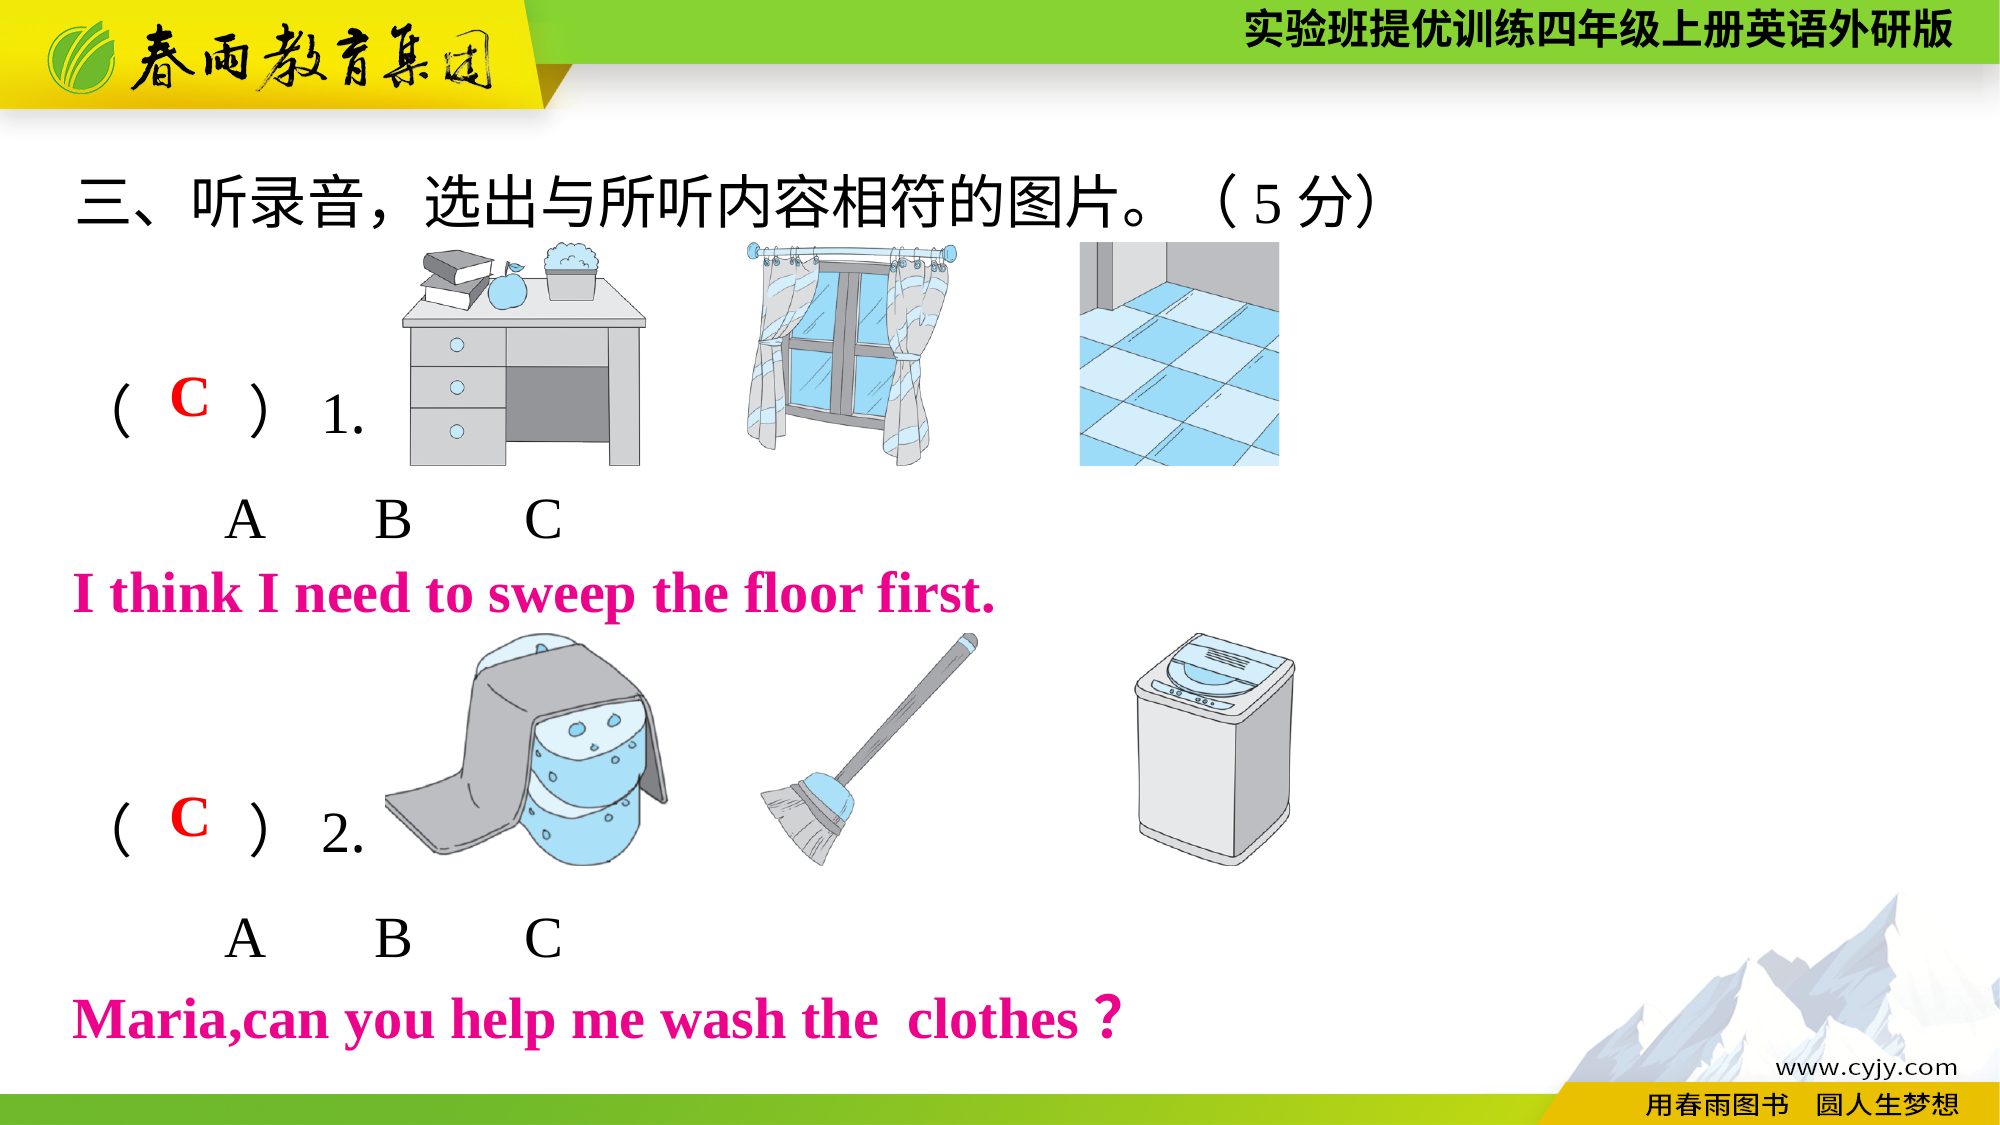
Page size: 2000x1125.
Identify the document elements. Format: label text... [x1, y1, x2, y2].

picture [0, 0, 2000, 1125]
text_box Maria,can you help me wash the clothes？ [57, 937, 1942, 1058]
text_box I think I need to sweep the floor first. [57, 512, 1942, 633]
text_box C [154, 350, 227, 436]
text_box C [154, 771, 227, 856]
list 三、听录音，选出与所听内容相符的图片。（5分） （ ）1. A B C （ ）2. A B C [59, 122, 1944, 1016]
